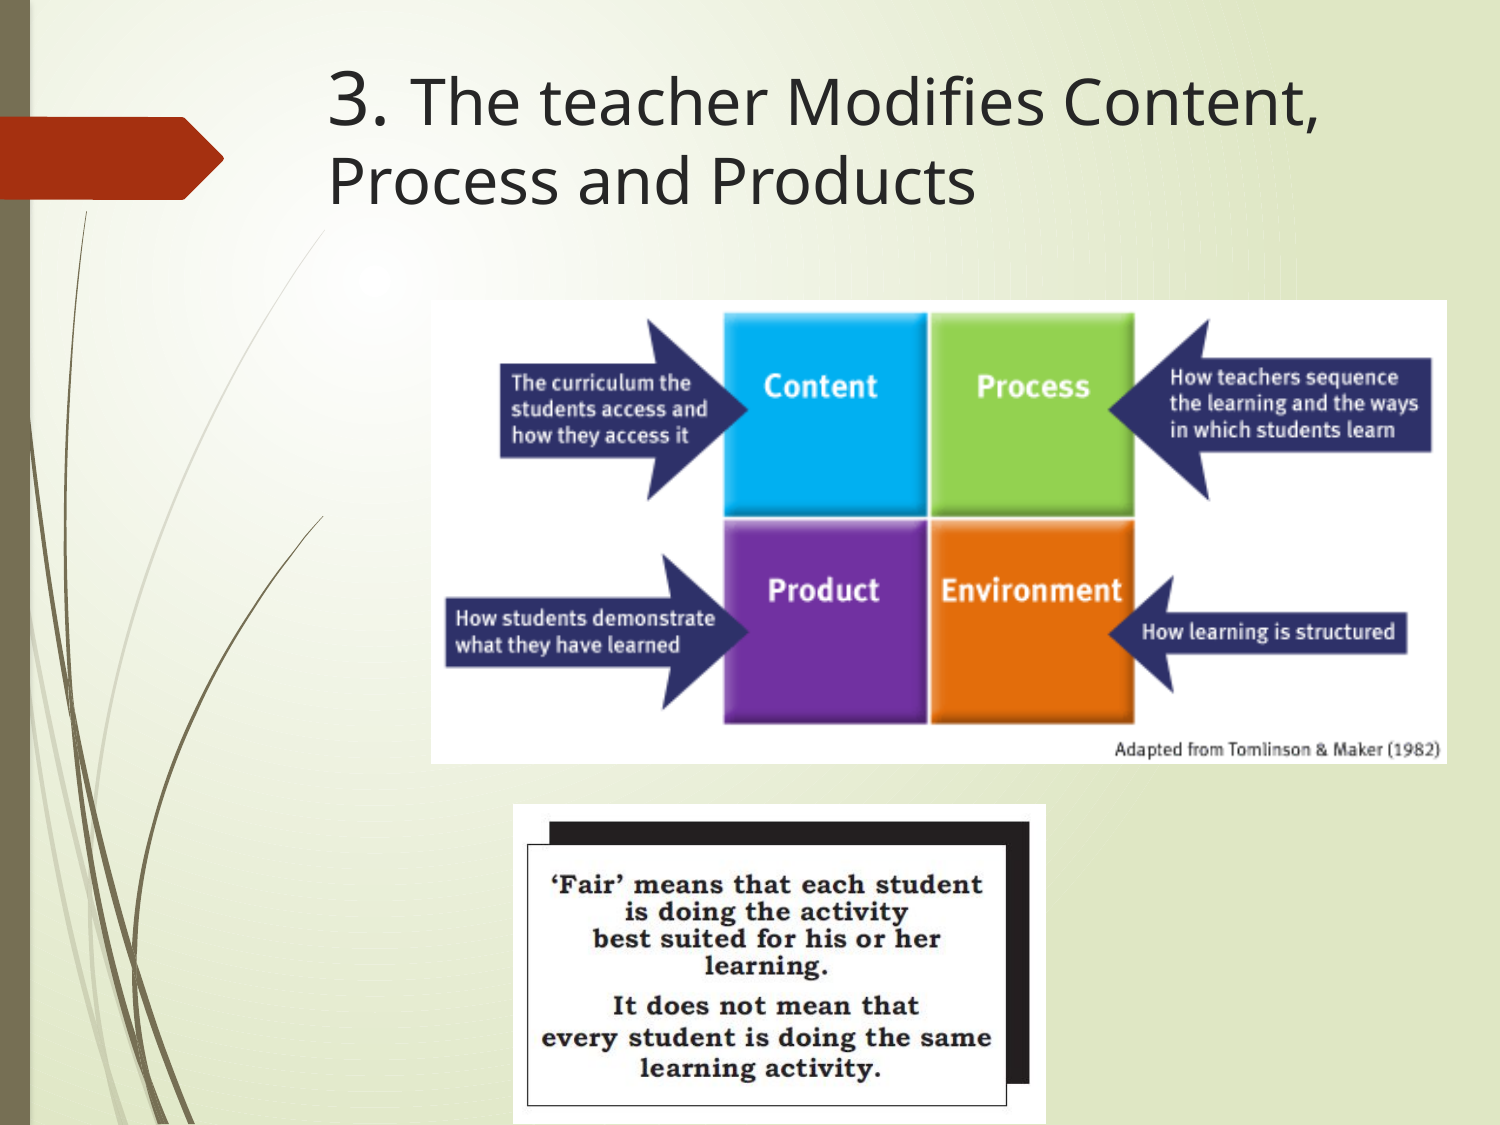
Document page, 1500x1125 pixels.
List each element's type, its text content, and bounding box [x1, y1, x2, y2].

title 3. The teacher Modifies Content, Process and Products [312, 42, 1394, 253]
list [430, 300, 1448, 764]
picture [513, 803, 1046, 1124]
